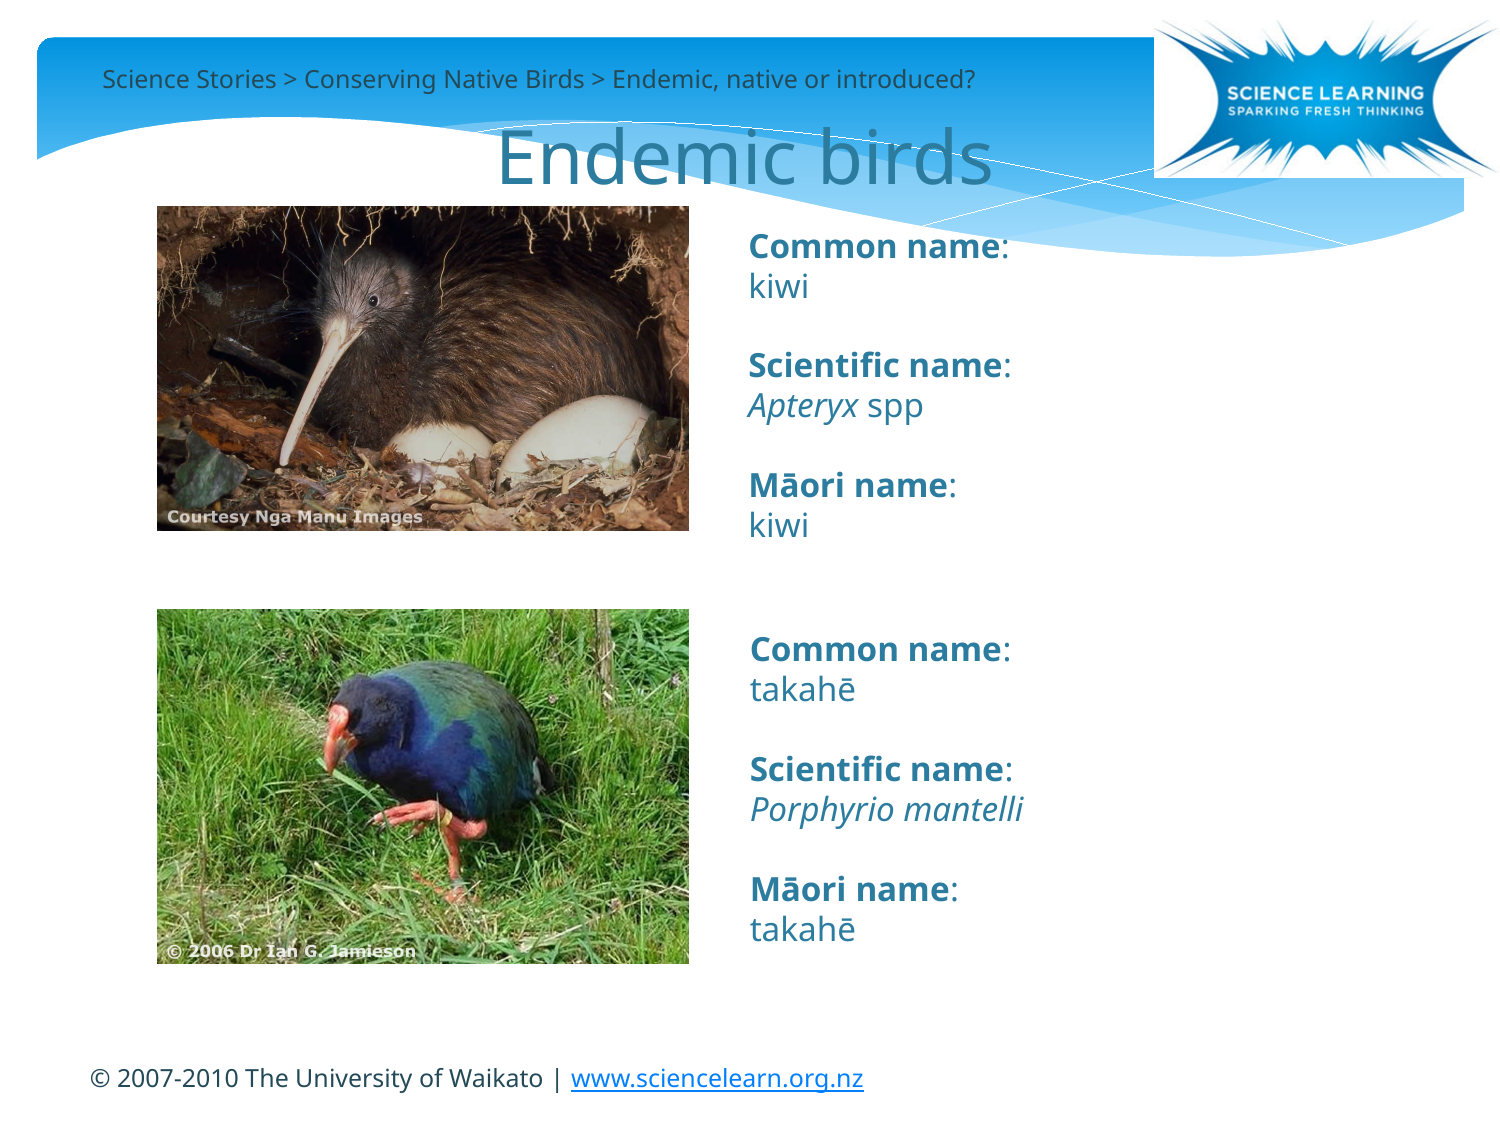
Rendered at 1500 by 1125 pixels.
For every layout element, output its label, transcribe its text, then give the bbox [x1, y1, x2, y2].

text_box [87, 19, 1500, 178]
picture [156, 609, 689, 965]
text_box Common name: kiwi Scientific name: Apteryx spp Māori name: kiwi [733, 217, 1462, 552]
text_box Common name: takahē Scientific name: Porphyrio mantelli Māori name: takahē [735, 620, 1462, 956]
text_box © 2007-2010 The University of Waikato | www.sciencelearn.org.nz [74, 1049, 1057, 1110]
text_box Endemic birds [315, 188, 1175, 208]
picture [156, 206, 689, 532]
